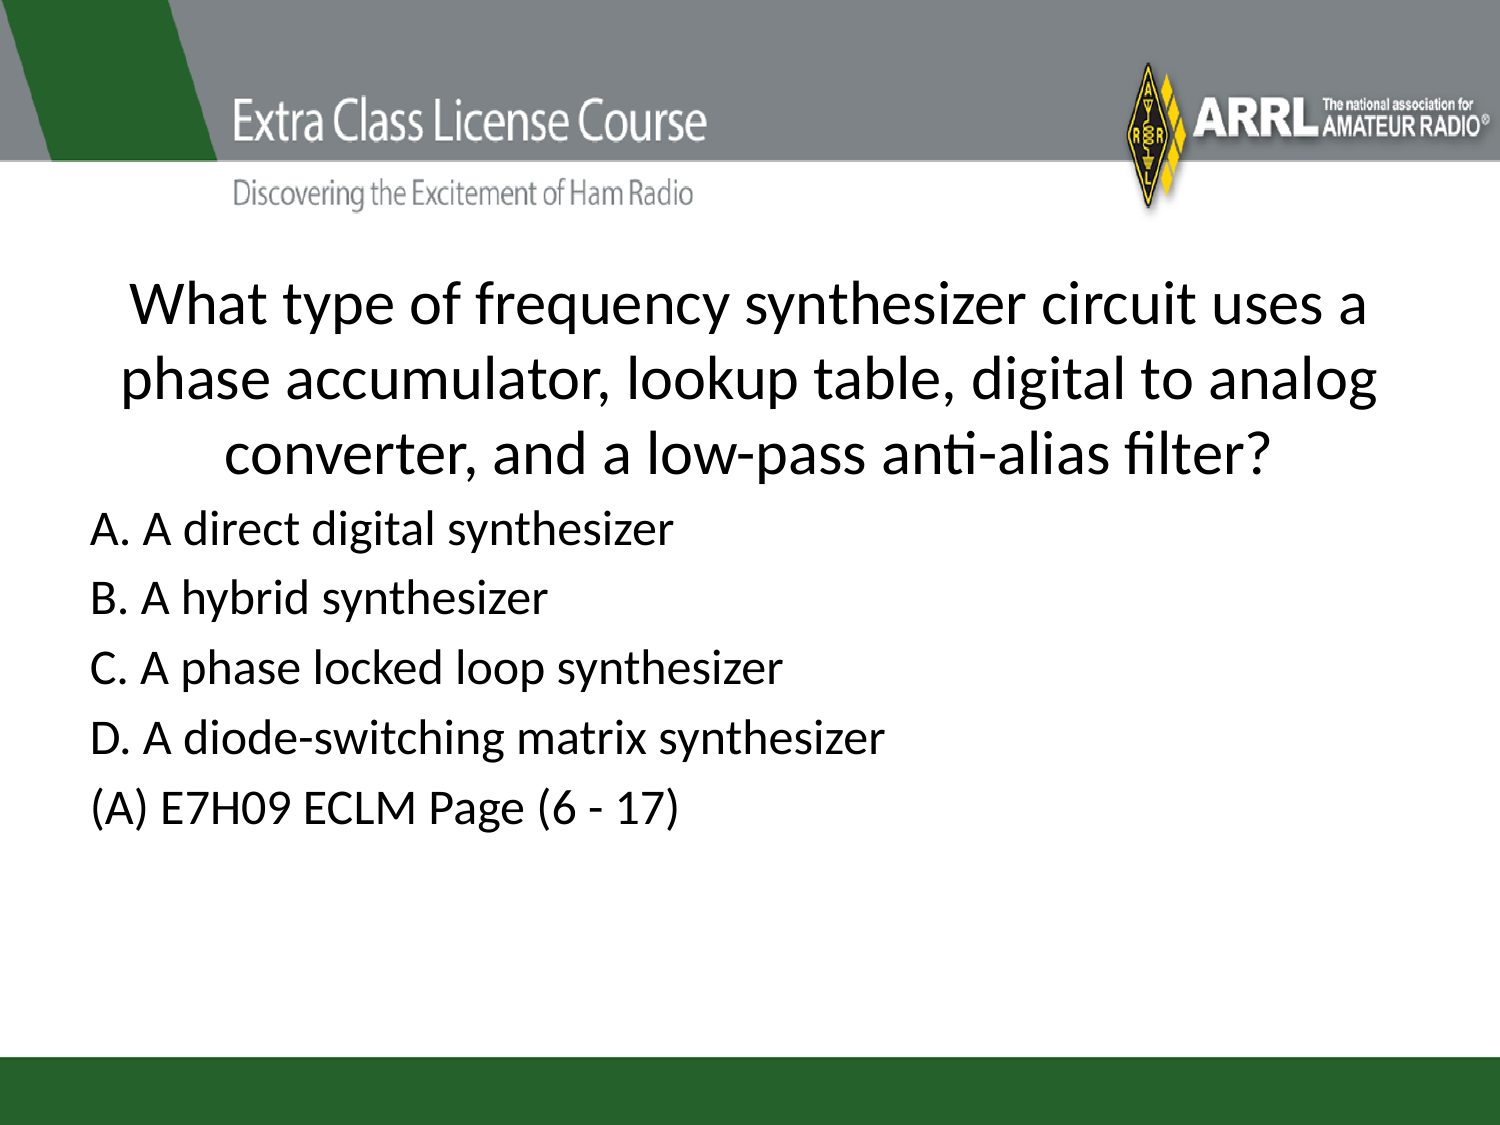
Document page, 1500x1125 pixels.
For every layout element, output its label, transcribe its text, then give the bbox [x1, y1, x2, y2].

picture [0, 0, 1500, 1125]
title What type of frequency synthesizer circuit uses a phase accumulator, lookup table, digital to analog converter, and a low-pass anti-alias filter? [75, 254, 1425, 435]
list A. A direct digital synthesizer B. A hybrid synthesizer C. A phase locked loop synthesizer D. A diode-switching matrix synthesizer (A) E7H09 ECLM Page (6 - 17) [75, 487, 1425, 1005]
